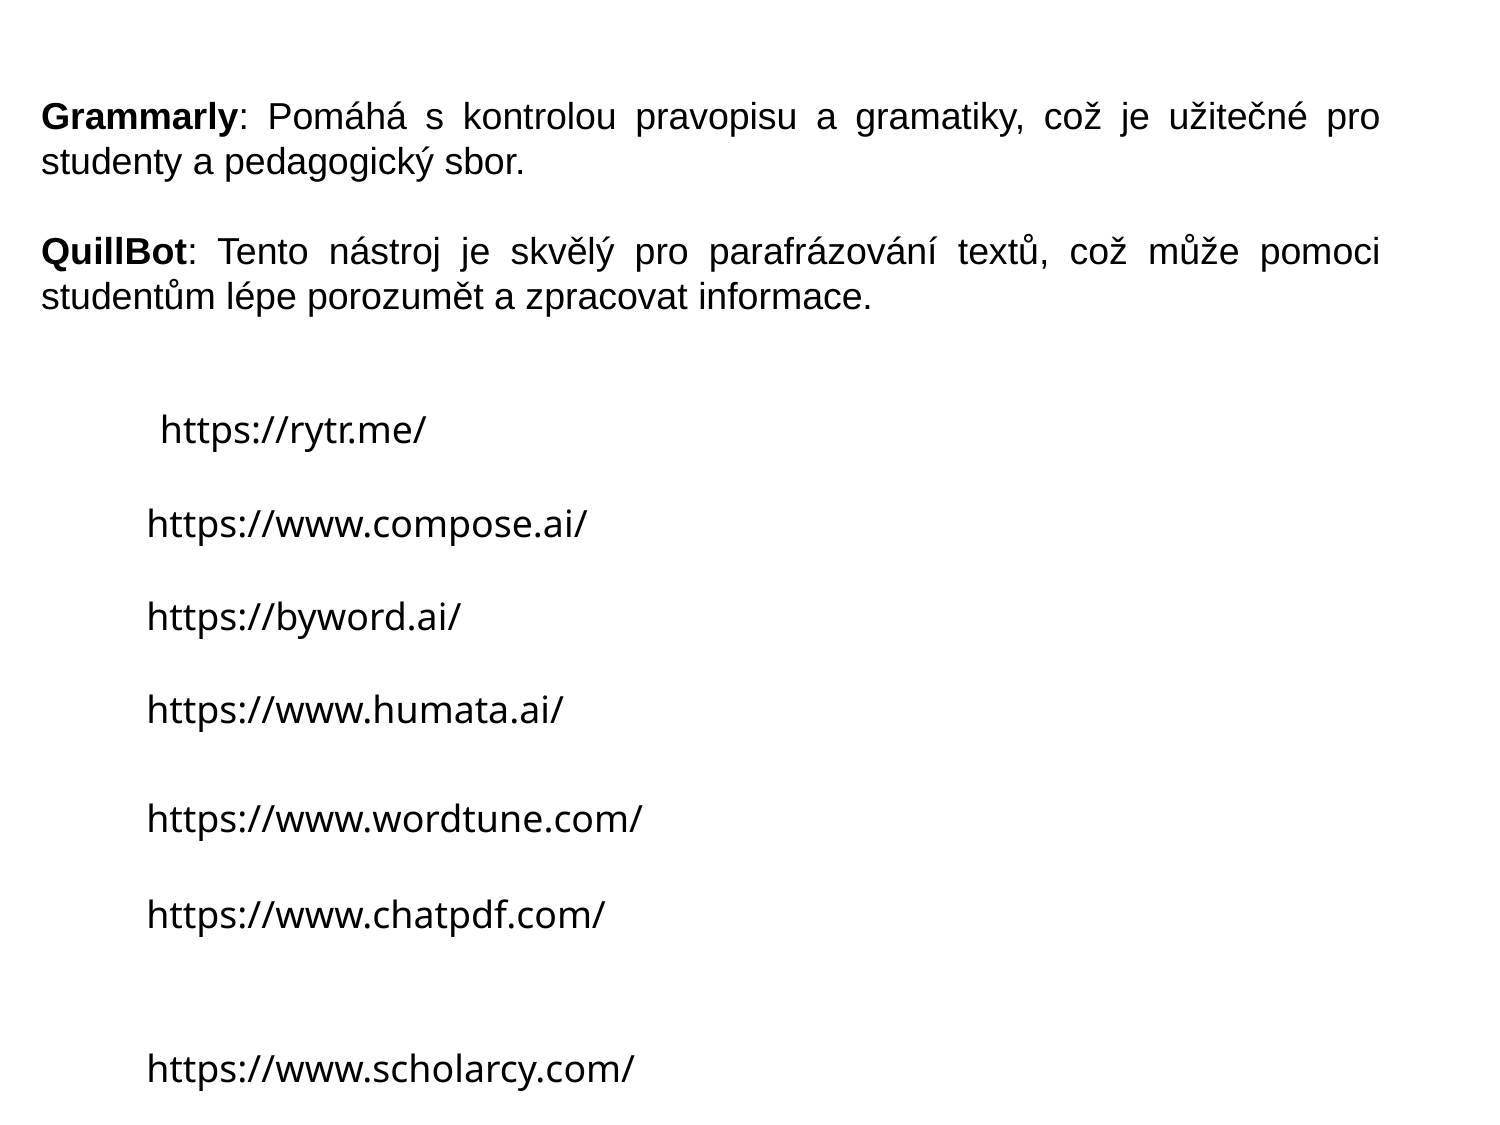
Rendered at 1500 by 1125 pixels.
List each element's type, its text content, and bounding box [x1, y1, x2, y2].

text_box https://rytr.me/ [145, 398, 896, 459]
text_box https://www.scholarcy.com/ [131, 1038, 882, 1098]
text_box https://www.humata.ai/ [131, 679, 882, 739]
text_box Grammarly: Pomáhá s kontrolou pravopisu a gramatiky, což je užitečné pro studenty a pedagogický sbor. QuillBot: Tento nástroj je skvělý pro parafrázování textů, což může pomoci studentům lépe porozumět a zpracovat informace. [26, 84, 1396, 325]
text_box https://www.wordtune.com/ [131, 787, 882, 848]
text_box https://www.compose.ai/ [131, 492, 882, 553]
text_box https://byword.ai/ [131, 585, 882, 646]
text_box https://www.chatpdf.com/ [131, 884, 882, 944]
